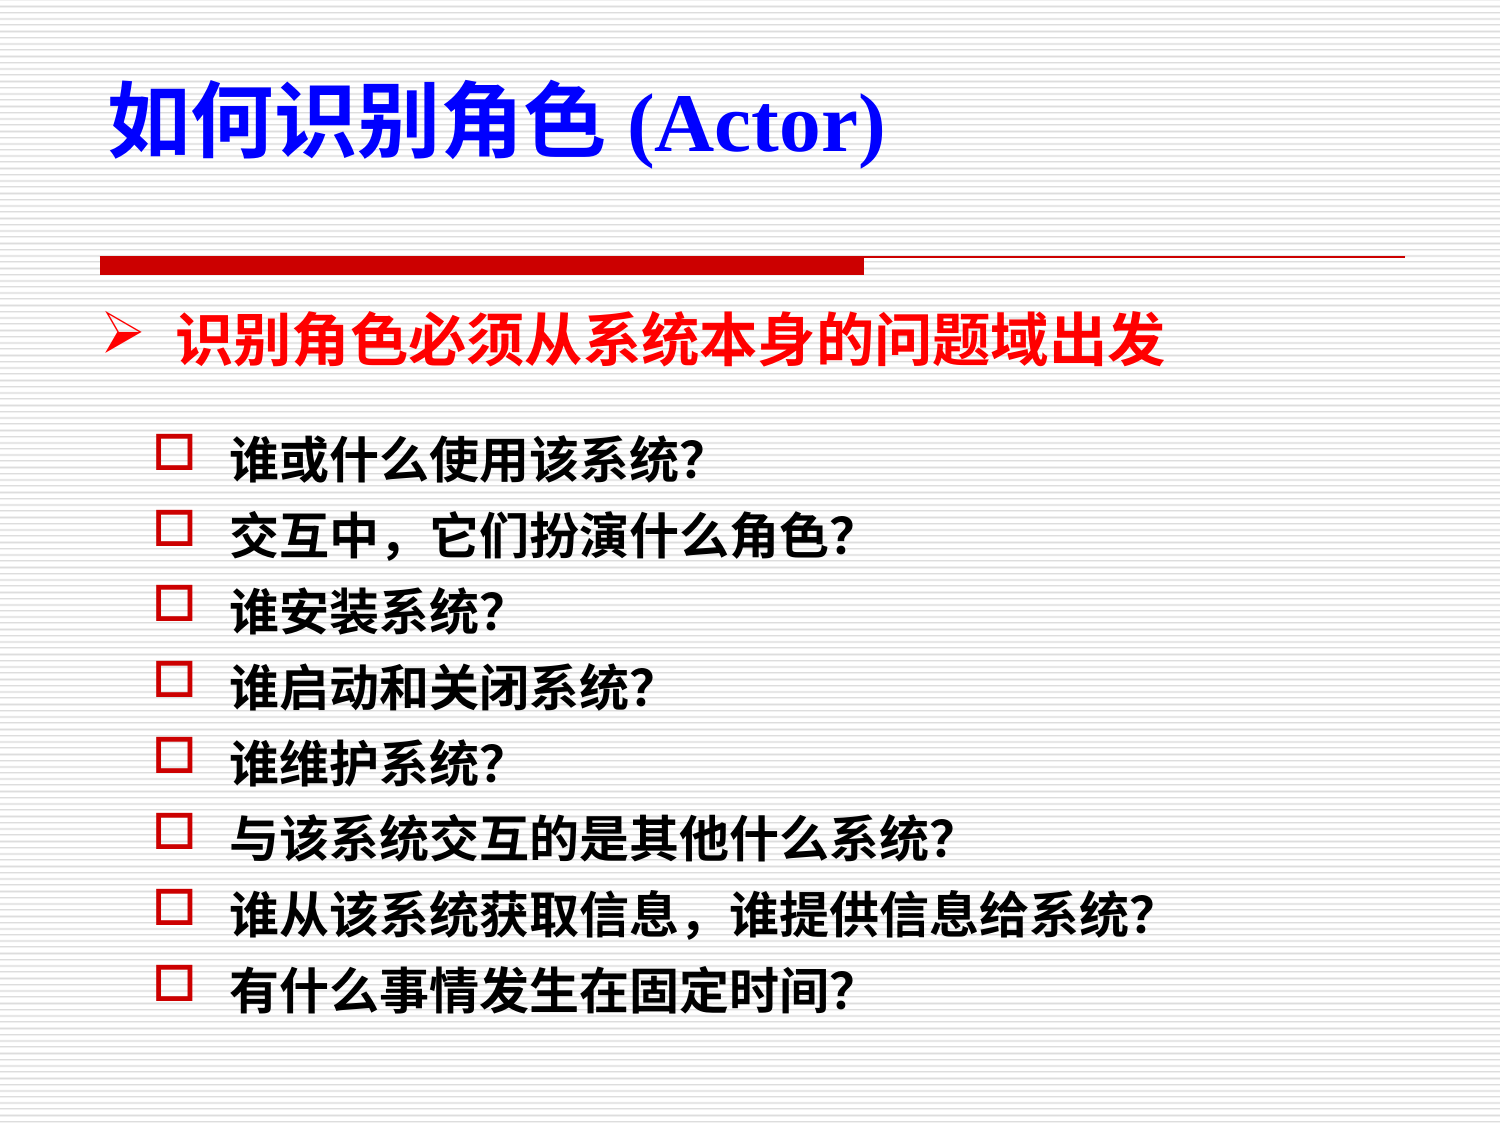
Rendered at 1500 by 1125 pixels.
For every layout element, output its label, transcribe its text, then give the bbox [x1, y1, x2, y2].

picture [0, 0, 1500, 1125]
text_box 谁或什么使用该系统？ 交互中，它们扮演什么角色？ 谁安装系统？ 谁启动和关闭系统？ 谁维护系统？ 与该系统交互的是其他什么系统？ 谁从该系统获取信息，谁提供信息给系统？ 有什么事情发生在固定时间？ [137, 414, 1363, 1053]
text_box 识别角色必须从系统本身的问题域出发 [85, 304, 1386, 382]
text_box 如何识别角色(Actor) [92, 60, 956, 176]
